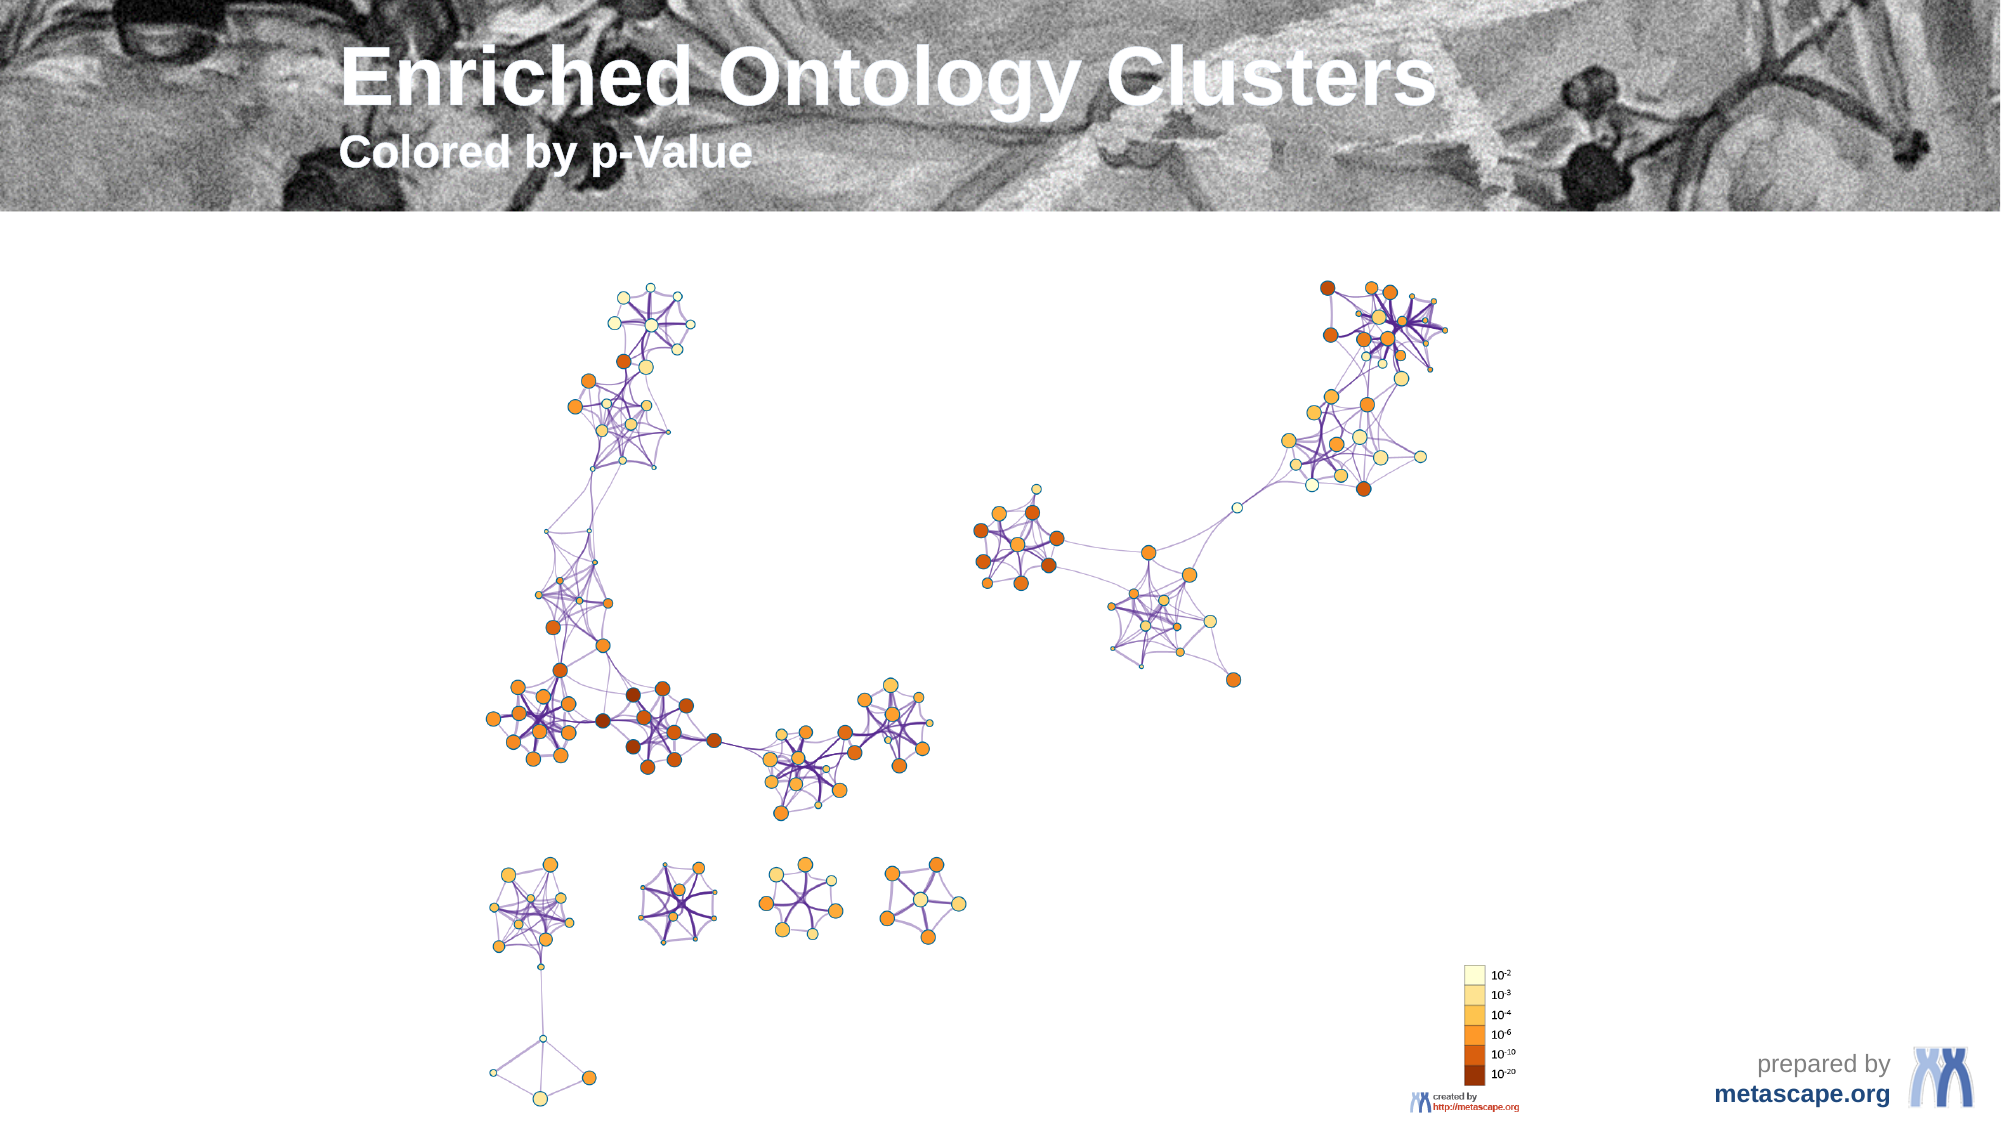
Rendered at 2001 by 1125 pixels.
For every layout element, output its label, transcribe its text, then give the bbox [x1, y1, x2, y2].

picture [0, 0, 2001, 1125]
title Enriched Ontology Clusters Colored by p-Value [323, 11, 1526, 187]
